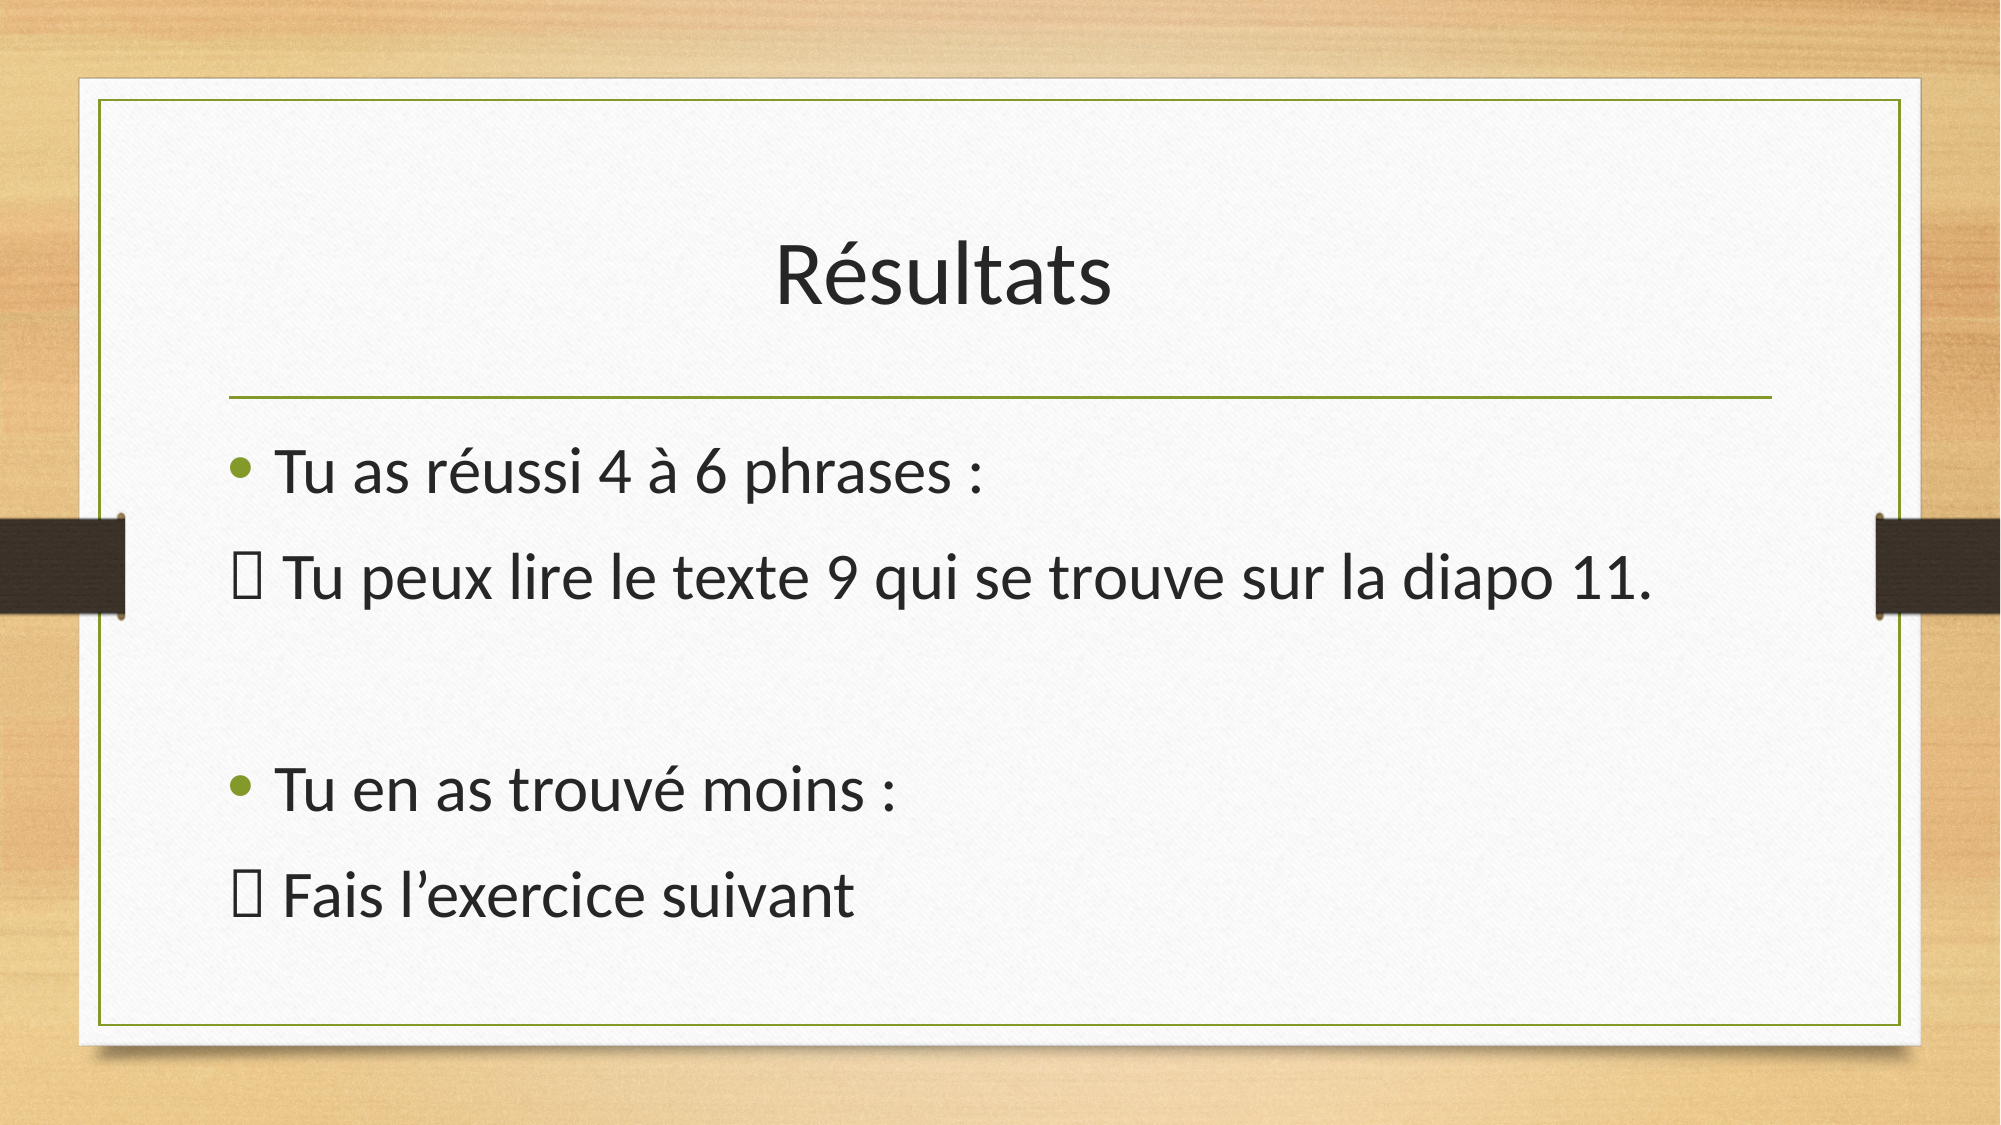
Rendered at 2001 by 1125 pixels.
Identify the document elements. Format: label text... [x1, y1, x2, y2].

title Résultats [212, 161, 1788, 375]
list Tu as réussi 4 à 6 phrases :  Tu peux lire le texte 9 qui se trouve sur la diapo 11. Tu en as trouvé moins :  Fais l’exercice suivant [212, 419, 1788, 964]
picture [0, 0, 2001, 1125]
